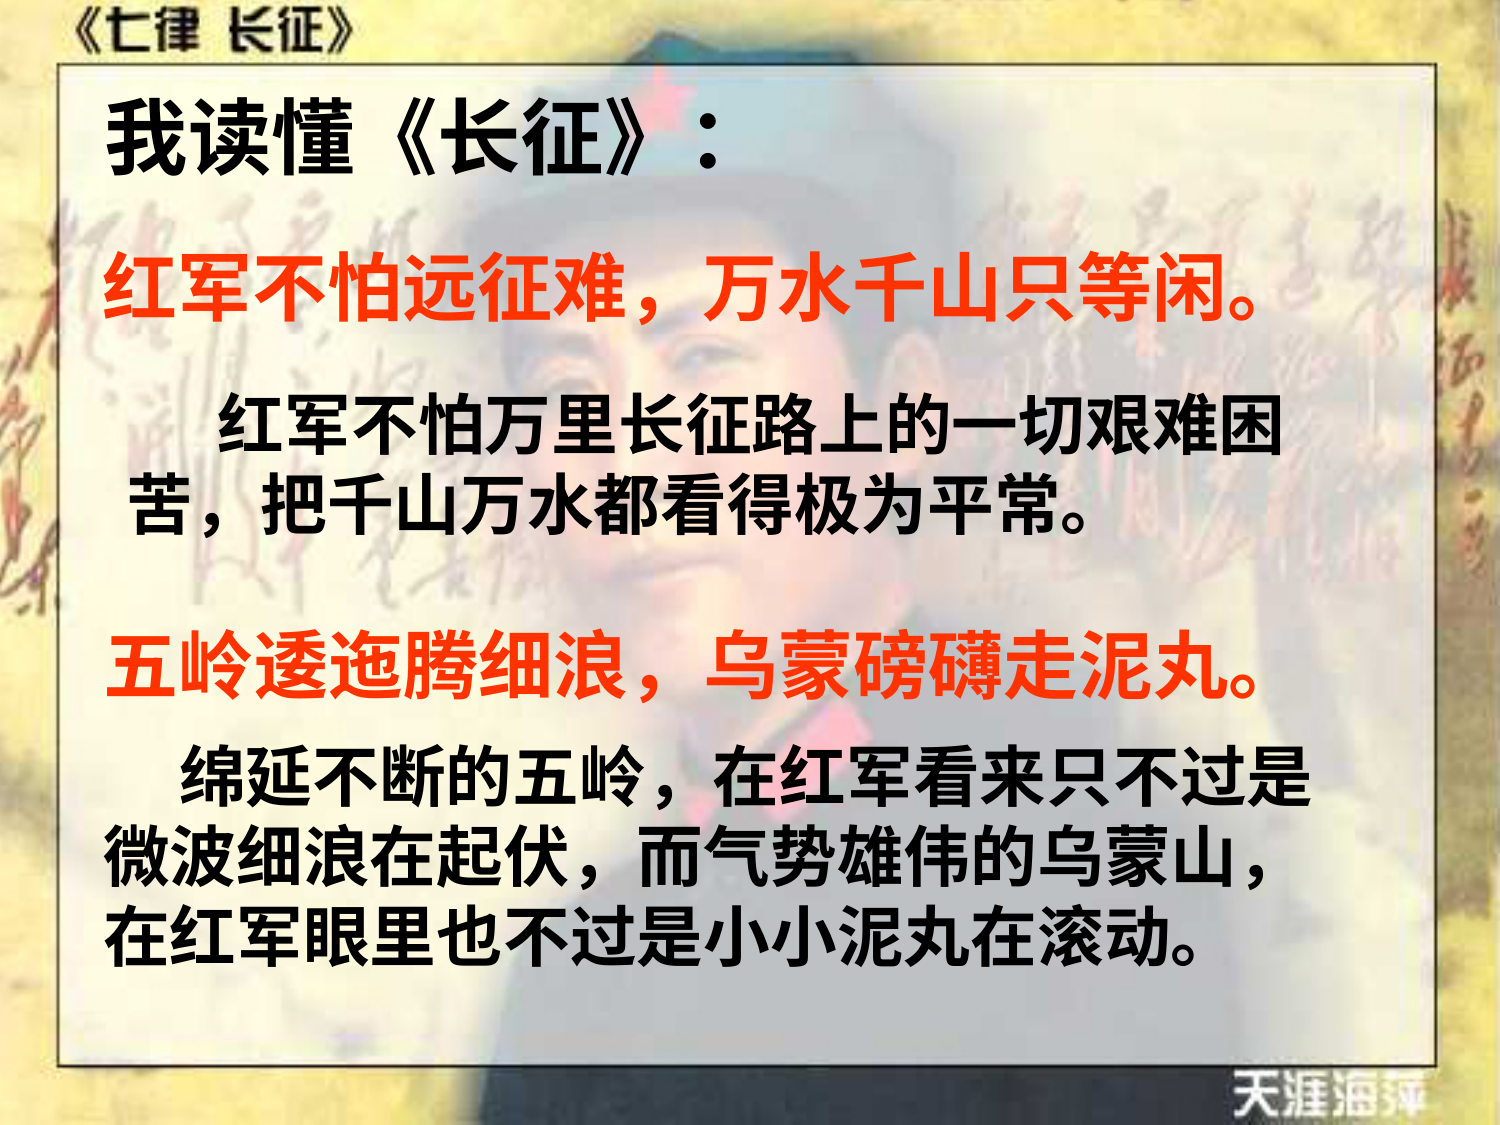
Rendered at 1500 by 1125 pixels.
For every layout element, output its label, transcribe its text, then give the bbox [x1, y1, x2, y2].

text_box 五岭逶迤腾细浪，乌蒙磅礴走泥丸。 [88, 610, 1500, 716]
picture [0, 0, 1500, 1125]
text_box 我读懂《长征》： [90, 78, 786, 193]
text_box 红军不怕远征难，万水千山只等闲。 [87, 232, 1500, 338]
text_box 红军不怕万里长征路上的一切艰难困苦，把千山万水都看得极为平常。 [112, 375, 1313, 551]
text_box 绵延不断的五岭，在红军看来只不过是微波细浪在起伏，而气势雄伟的乌蒙山，在红军眼里也不过是小小泥丸在滚动。 [88, 727, 1376, 983]
